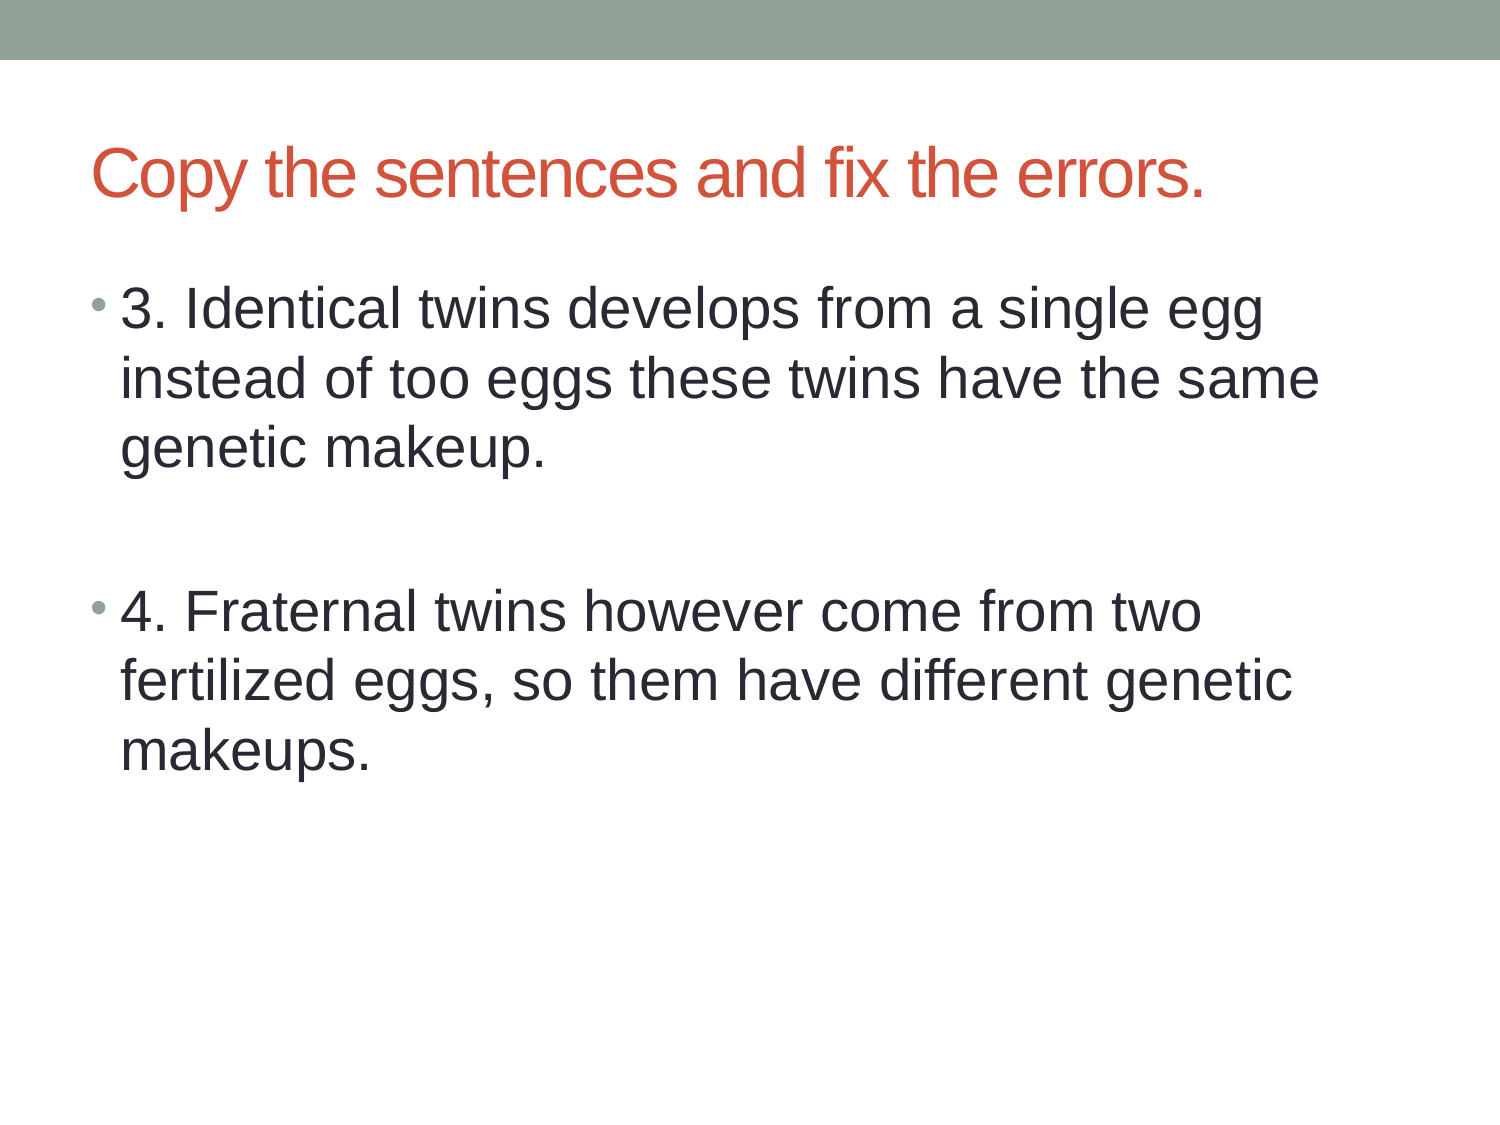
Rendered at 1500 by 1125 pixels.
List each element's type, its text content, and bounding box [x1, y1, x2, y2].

title Copy the sentences and fix the errors. [75, 87, 1425, 250]
list 3. Identical twins develops from a single egg instead of too eggs these twins have the same genetic makeup. 4. Fraternal twins however come from two fertilized eggs, so them have different genetic makeups. [75, 262, 1425, 1063]
